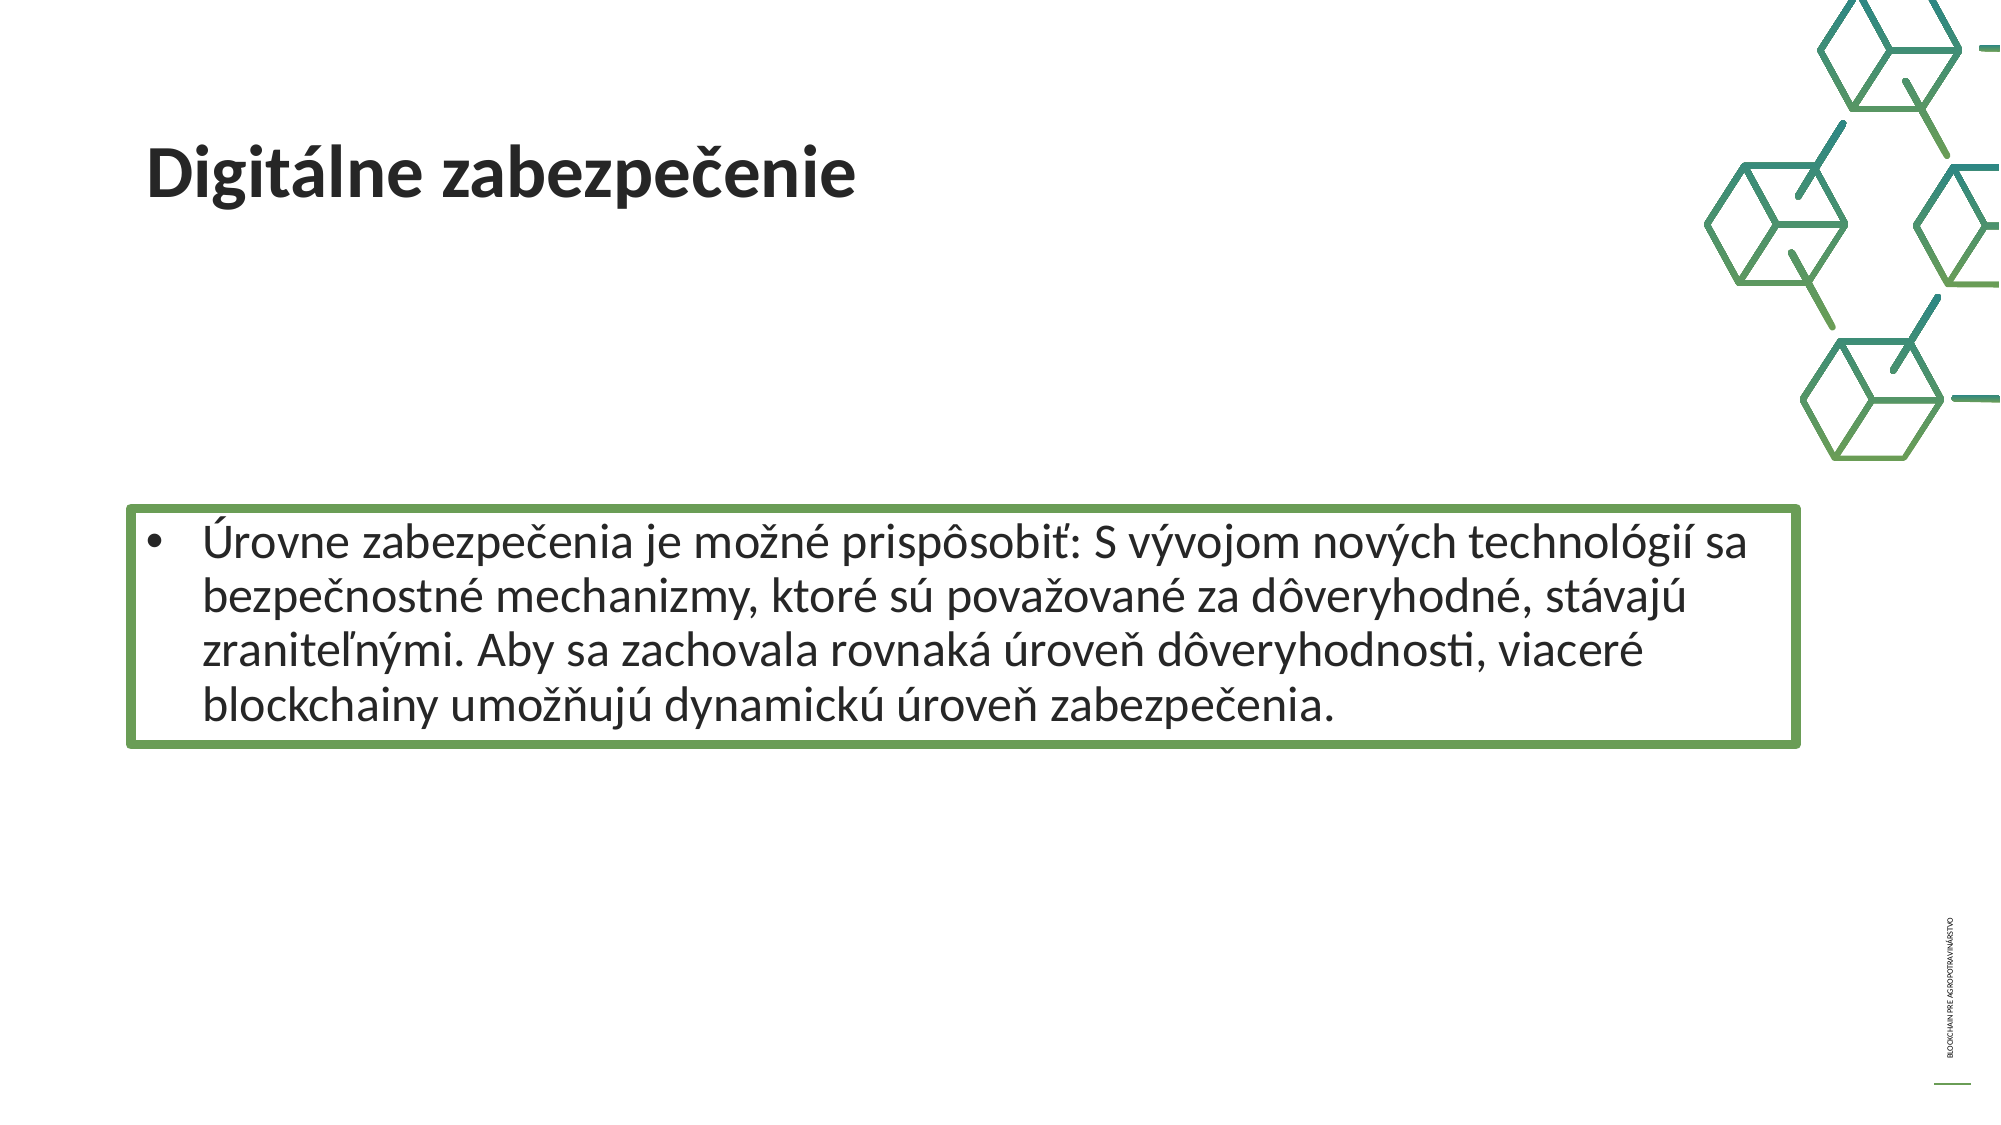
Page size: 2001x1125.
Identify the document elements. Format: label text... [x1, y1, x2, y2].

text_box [1703, 0, 2000, 462]
list Digitálne zabezpečenie [130, 124, 1698, 257]
list Úrovne zabezpečenia je možné prispôsobiť: S vývojom nových technológií sa bezpečnostné mechanizmy, ktoré sú považované za dôveryhodné, stávajú zraniteľnými. Aby sa zachovala rovnaká úroveň dôveryhodnosti, viaceré blockchainy umožňujú dynamickú úroveň zabezpečenia. [130, 508, 1796, 745]
